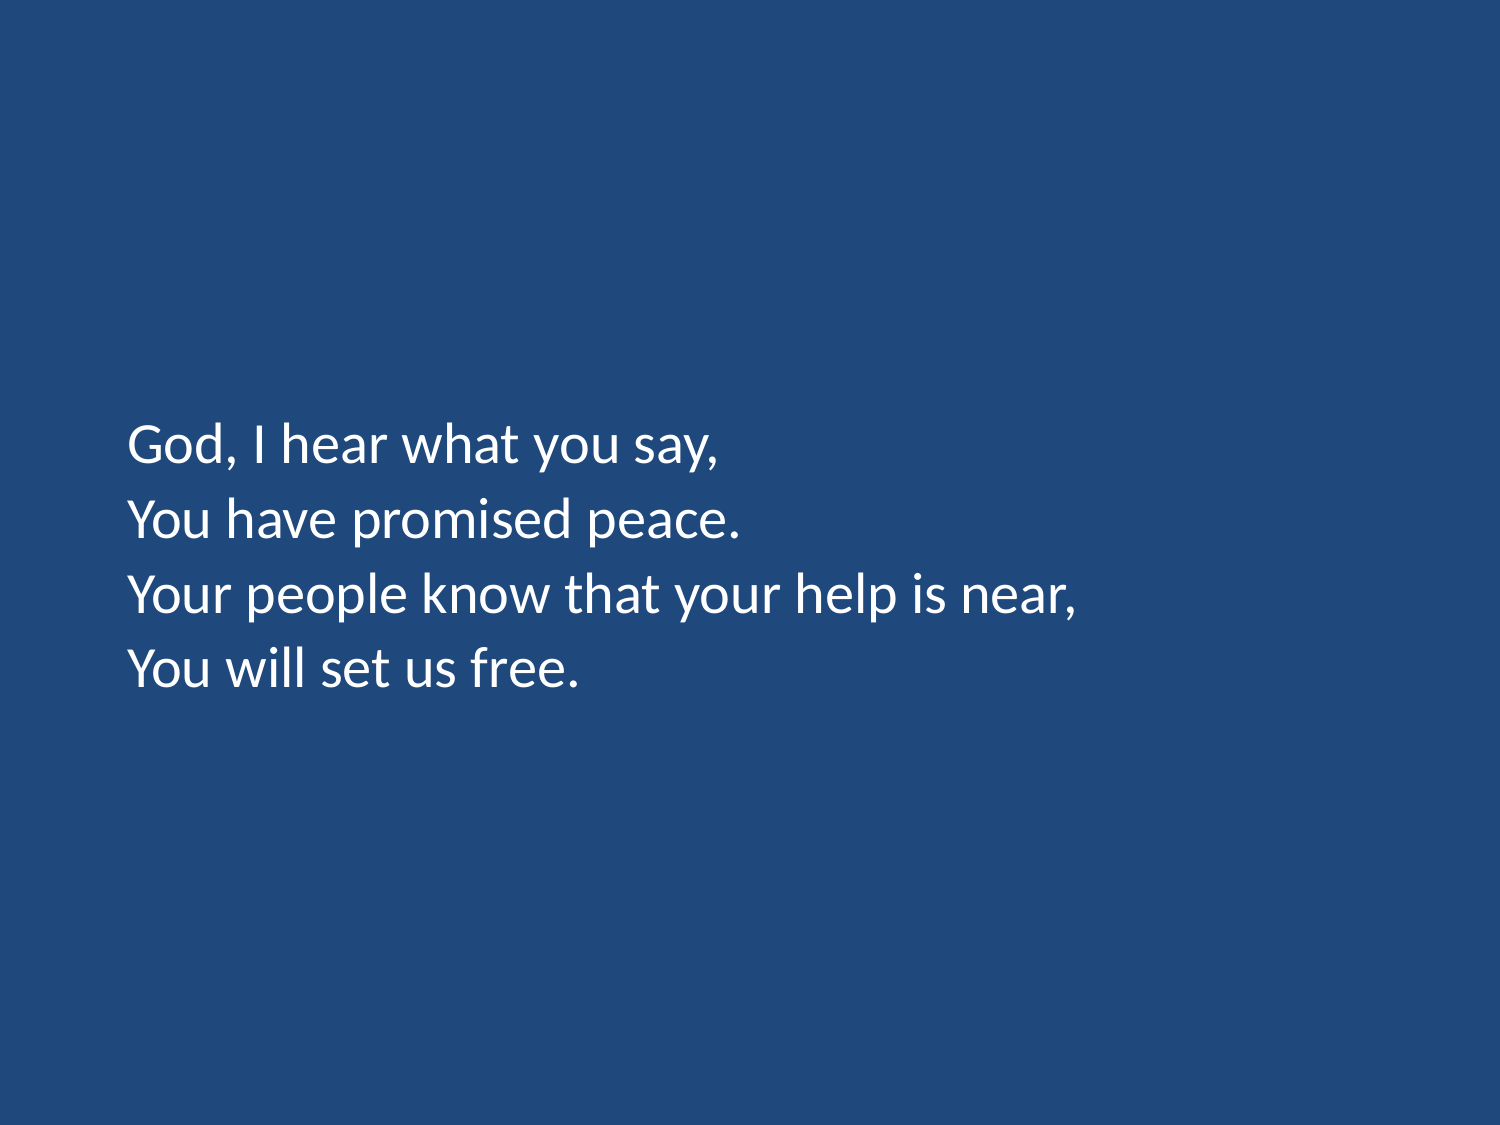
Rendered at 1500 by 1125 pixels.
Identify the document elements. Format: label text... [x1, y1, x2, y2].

list God, I hear what you say, You have promised peace. Your people know that your help is near, You will set us free. [112, 406, 1454, 719]
